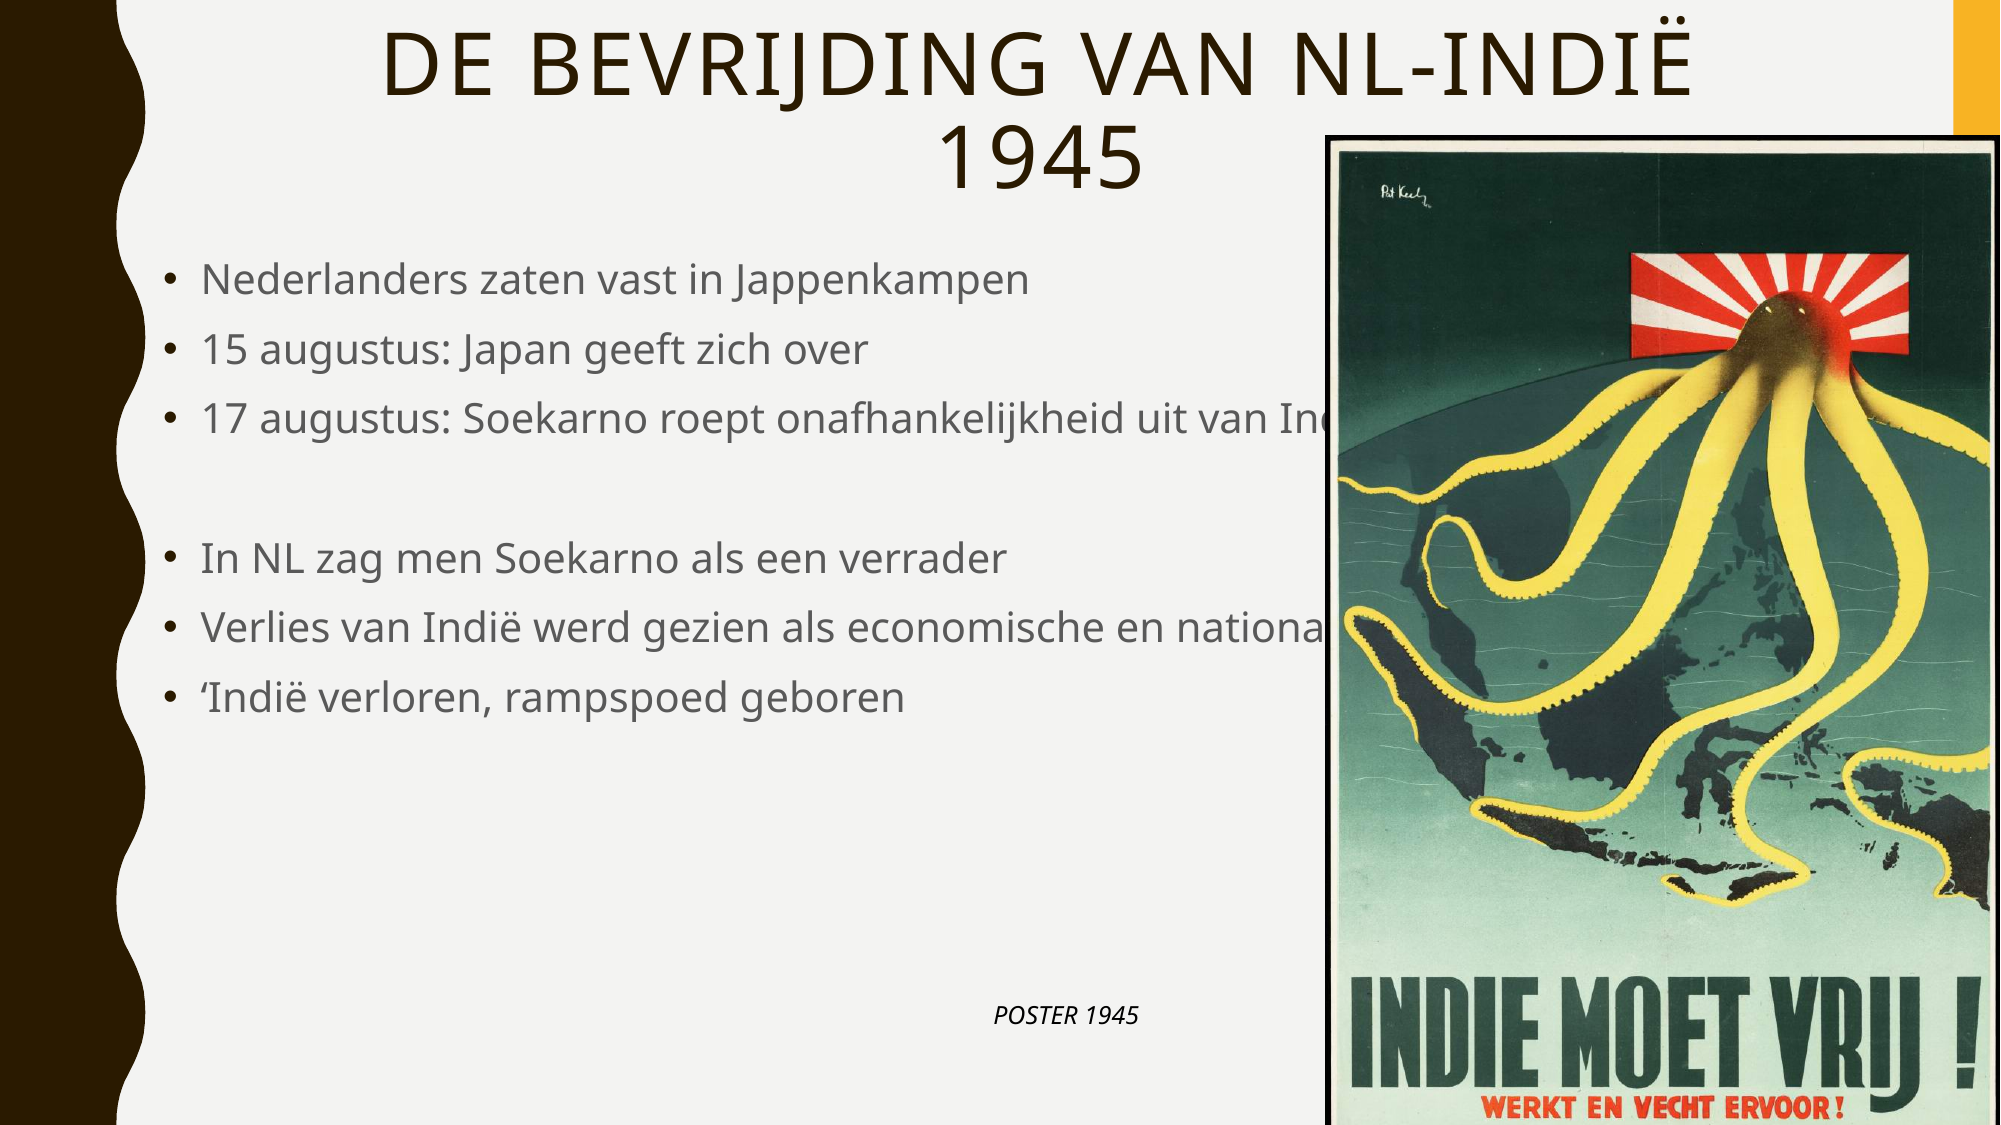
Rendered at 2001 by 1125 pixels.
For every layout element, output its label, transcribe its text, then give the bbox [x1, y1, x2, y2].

text_box POSTER 1945 [978, 992, 1154, 1038]
list Nederlanders zaten vast in Jappenkampen 15 augustus: Japan geeft zich over 17 augustus: Soekarno roept onafhankelijkheid uit van Indonesië In NL zag men Soekarno als een verrader Verlies van Indië werd gezien als economische en nationale ramp: ‘Indië verloren, rampspoed geboren [148, 240, 1324, 965]
title DE BEVRIJDING VAN NL-INDIË 1945 [205, 12, 1875, 217]
picture [1324, 135, 2000, 1125]
